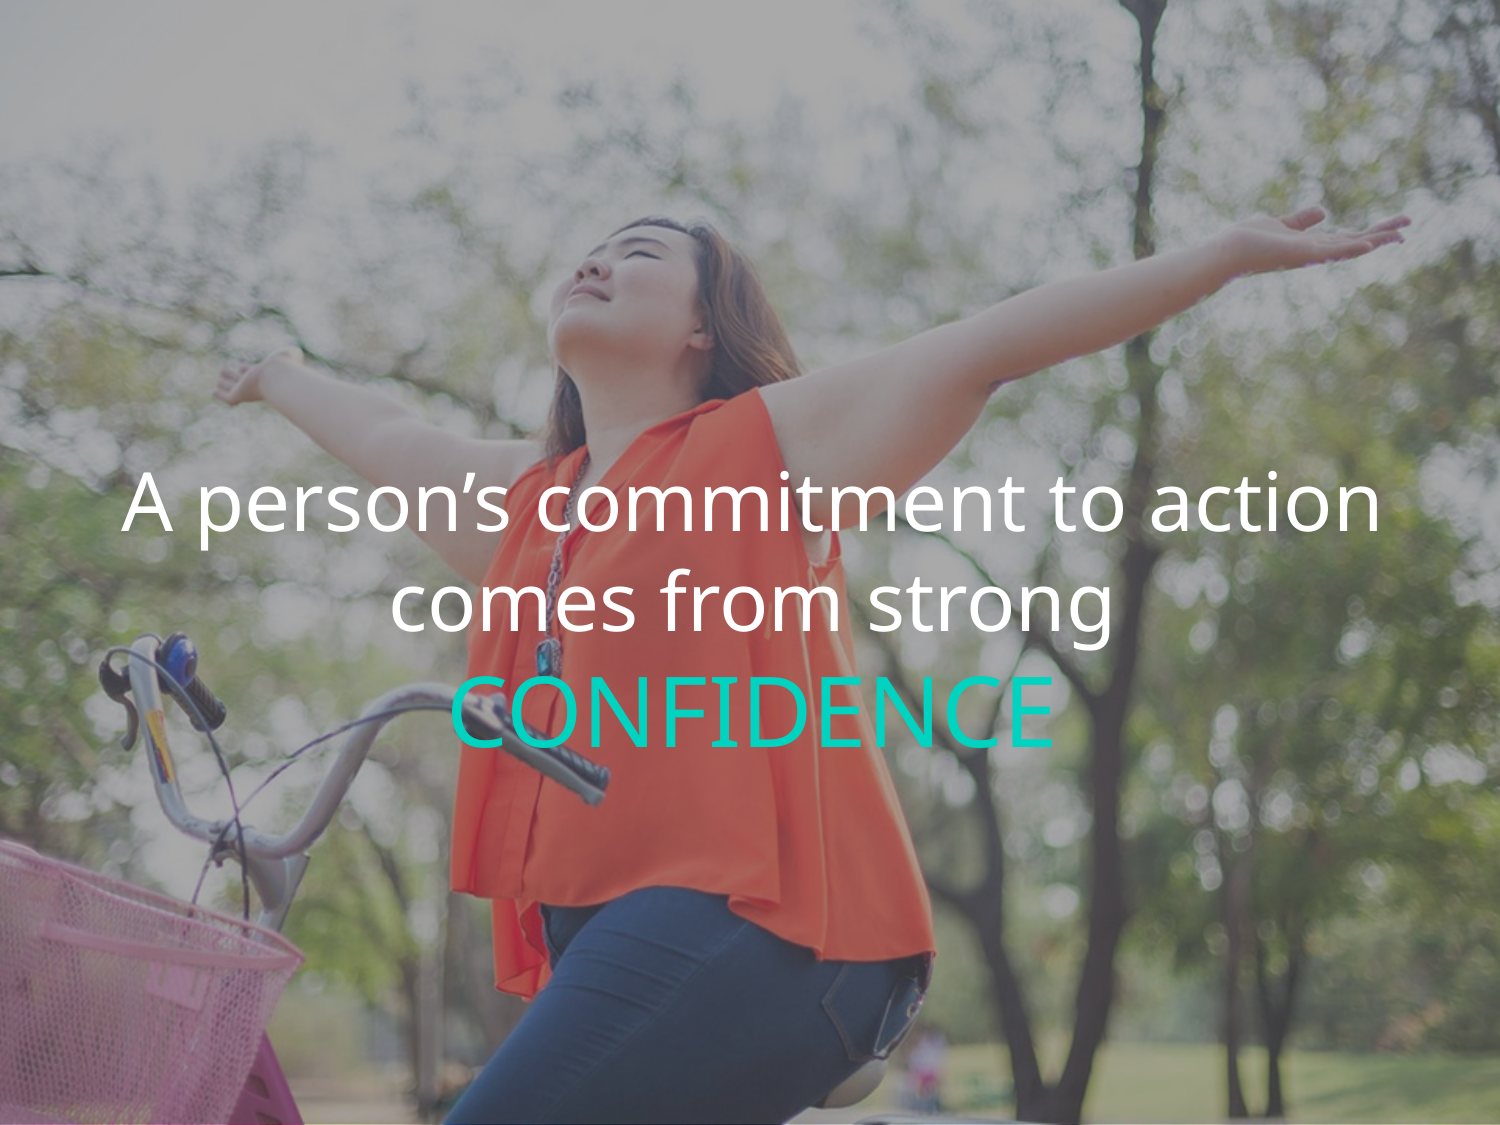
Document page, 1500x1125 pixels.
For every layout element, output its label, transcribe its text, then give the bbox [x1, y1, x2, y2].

text_box A person’s commitment to action comes from strong CONFIDENCE [96, 444, 1408, 783]
